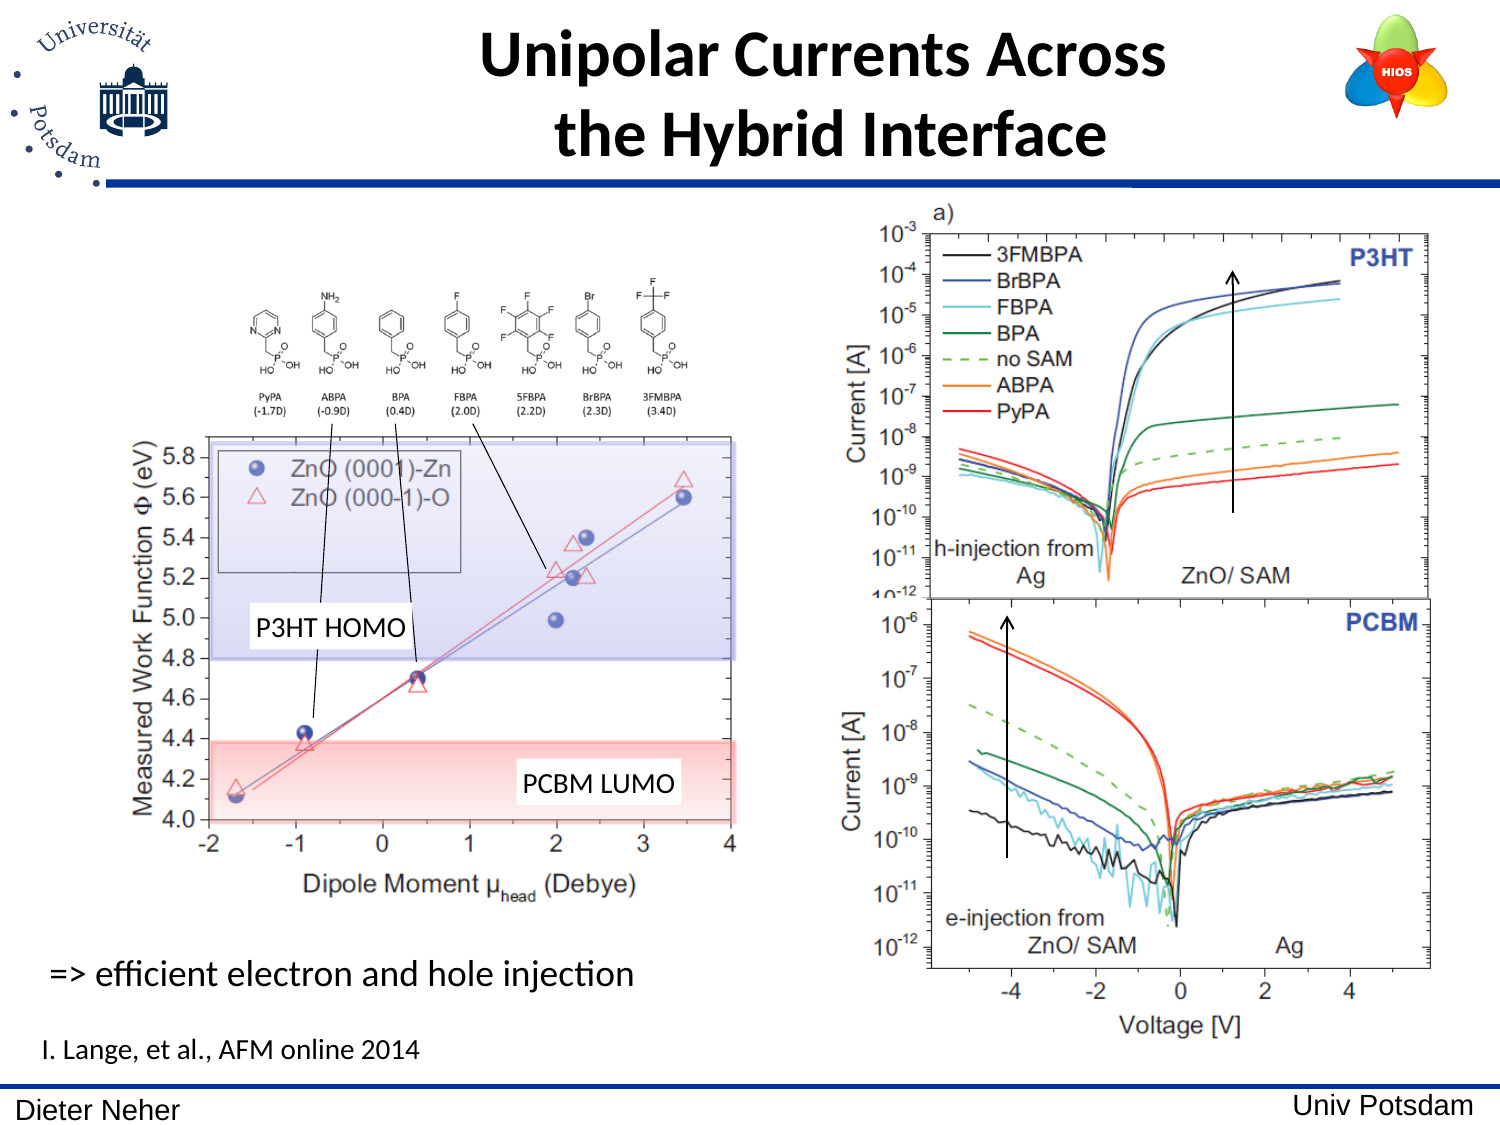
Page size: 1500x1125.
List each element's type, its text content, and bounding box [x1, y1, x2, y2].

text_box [472, 423, 547, 569]
title Unipolar Currents Across the Hybrid Interface [193, 35, 1470, 178]
text_box => efficient electron and hole injection [43, 943, 642, 1000]
picture [821, 196, 1456, 1059]
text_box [395, 423, 417, 663]
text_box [312, 423, 333, 718]
text_box I. Lange, et al., AFM online 2014 [35, 1024, 427, 1072]
picture [96, 270, 757, 912]
picture [1335, 14, 1457, 119]
